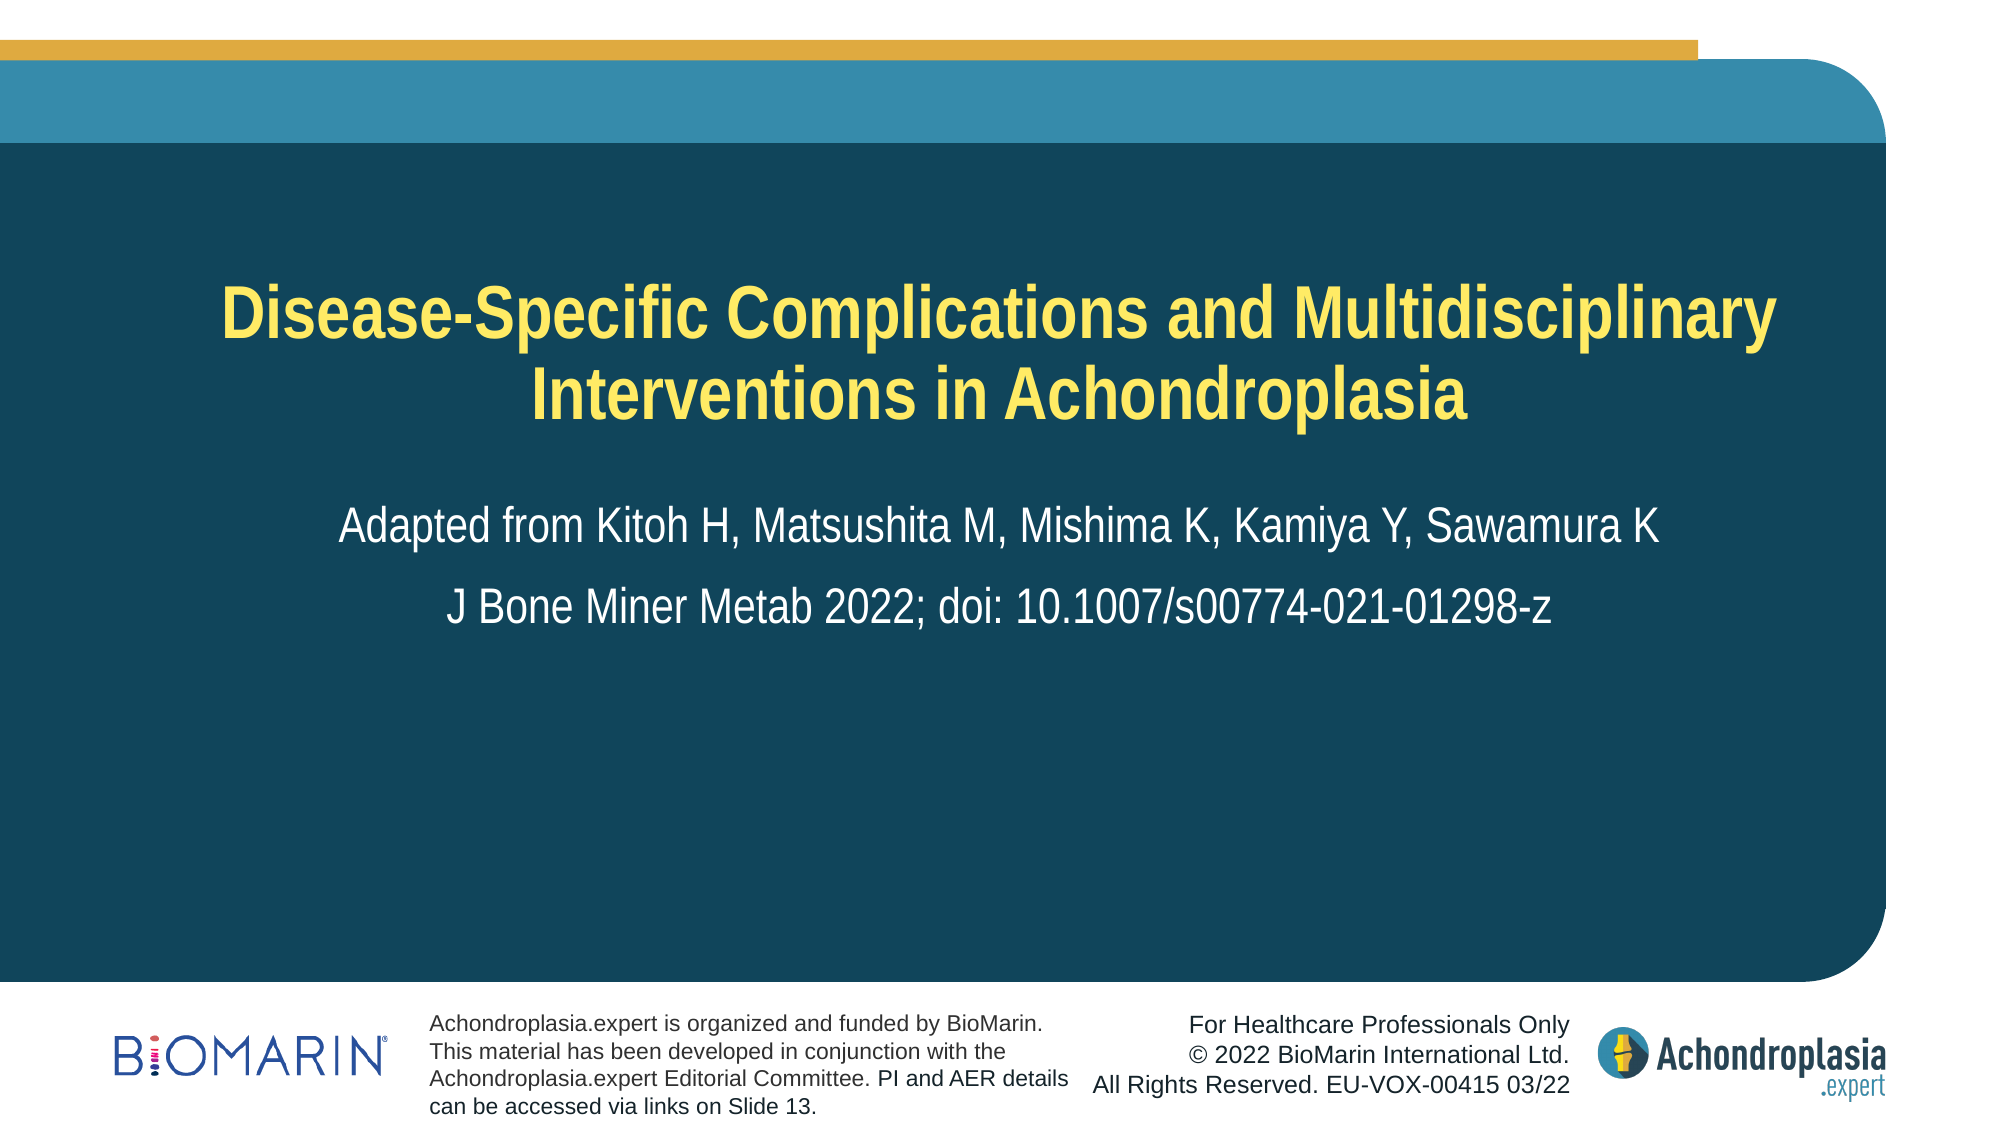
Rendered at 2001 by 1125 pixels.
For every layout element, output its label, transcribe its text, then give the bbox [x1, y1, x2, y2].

picture [1597, 1027, 1886, 1102]
picture [114, 1035, 388, 1076]
text_box For Healthcare Professionals Only © 2022 BioMarin International Ltd. All Rights Reserved. EU-VOX-00415 03/22 [1092, 1001, 1586, 1107]
title Disease‑Specific Complications and Multidisciplinary Interventions in Achondroplasia [114, 184, 1886, 444]
text_box Achondroplasia.expert is organized and funded by BioMarin. This material has been developed in conjunction with the Achondroplasia.expert Editorial Committee. PI and AER details can be accessed via links on Slide 13. [414, 1001, 1092, 1125]
subtitle Adapted from Kitoh H, Matsushita M, Mishima K, Kamiya Y, Sawamura K J Bone Miner Metab 2022; doi: 10.1007/s00774-021-01298-z [114, 484, 1886, 863]
